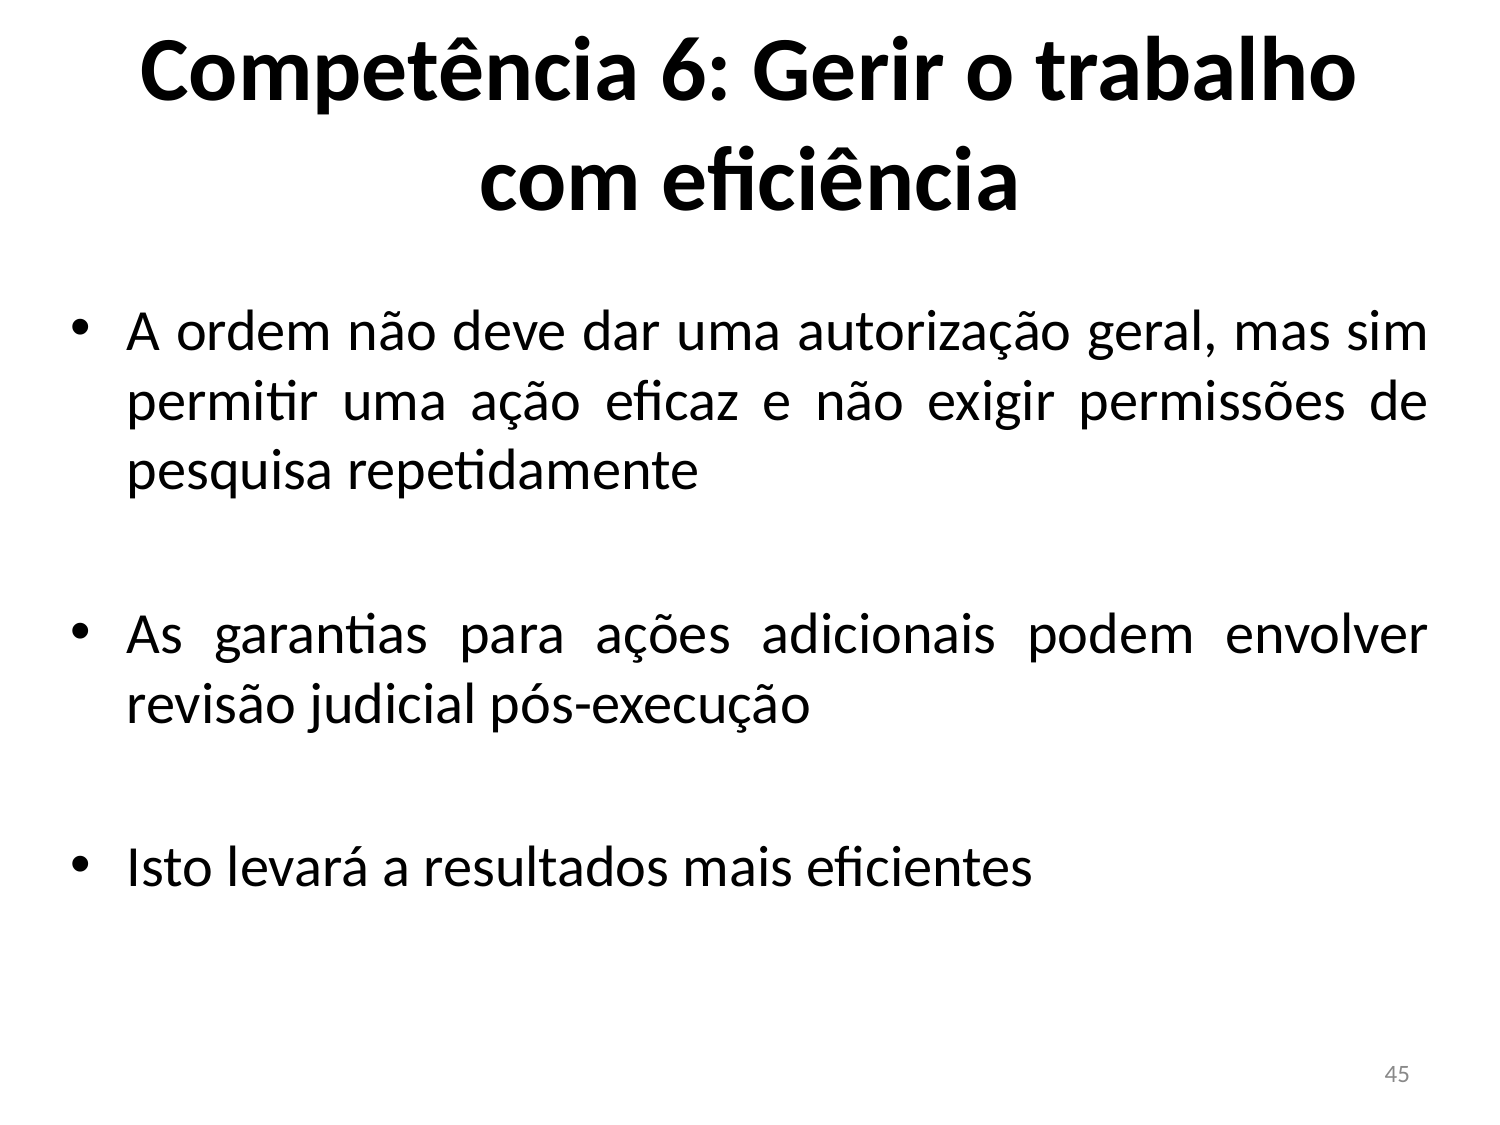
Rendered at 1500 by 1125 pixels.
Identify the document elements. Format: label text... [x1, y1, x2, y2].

title Competência 6: Gerir o trabalho com eficiência [75, 24, 1425, 213]
text_box A ordem não deve dar uma autorização geral, mas sim permitir uma ação eficaz e não exigir permissões de pesquisa repetidamente As garantias para ações adicionais podem envolver revisão judicial pós-execução Isto levará a resultados mais eficientes [55, 284, 1445, 1088]
slide_number 45 [1074, 1042, 1425, 1103]
